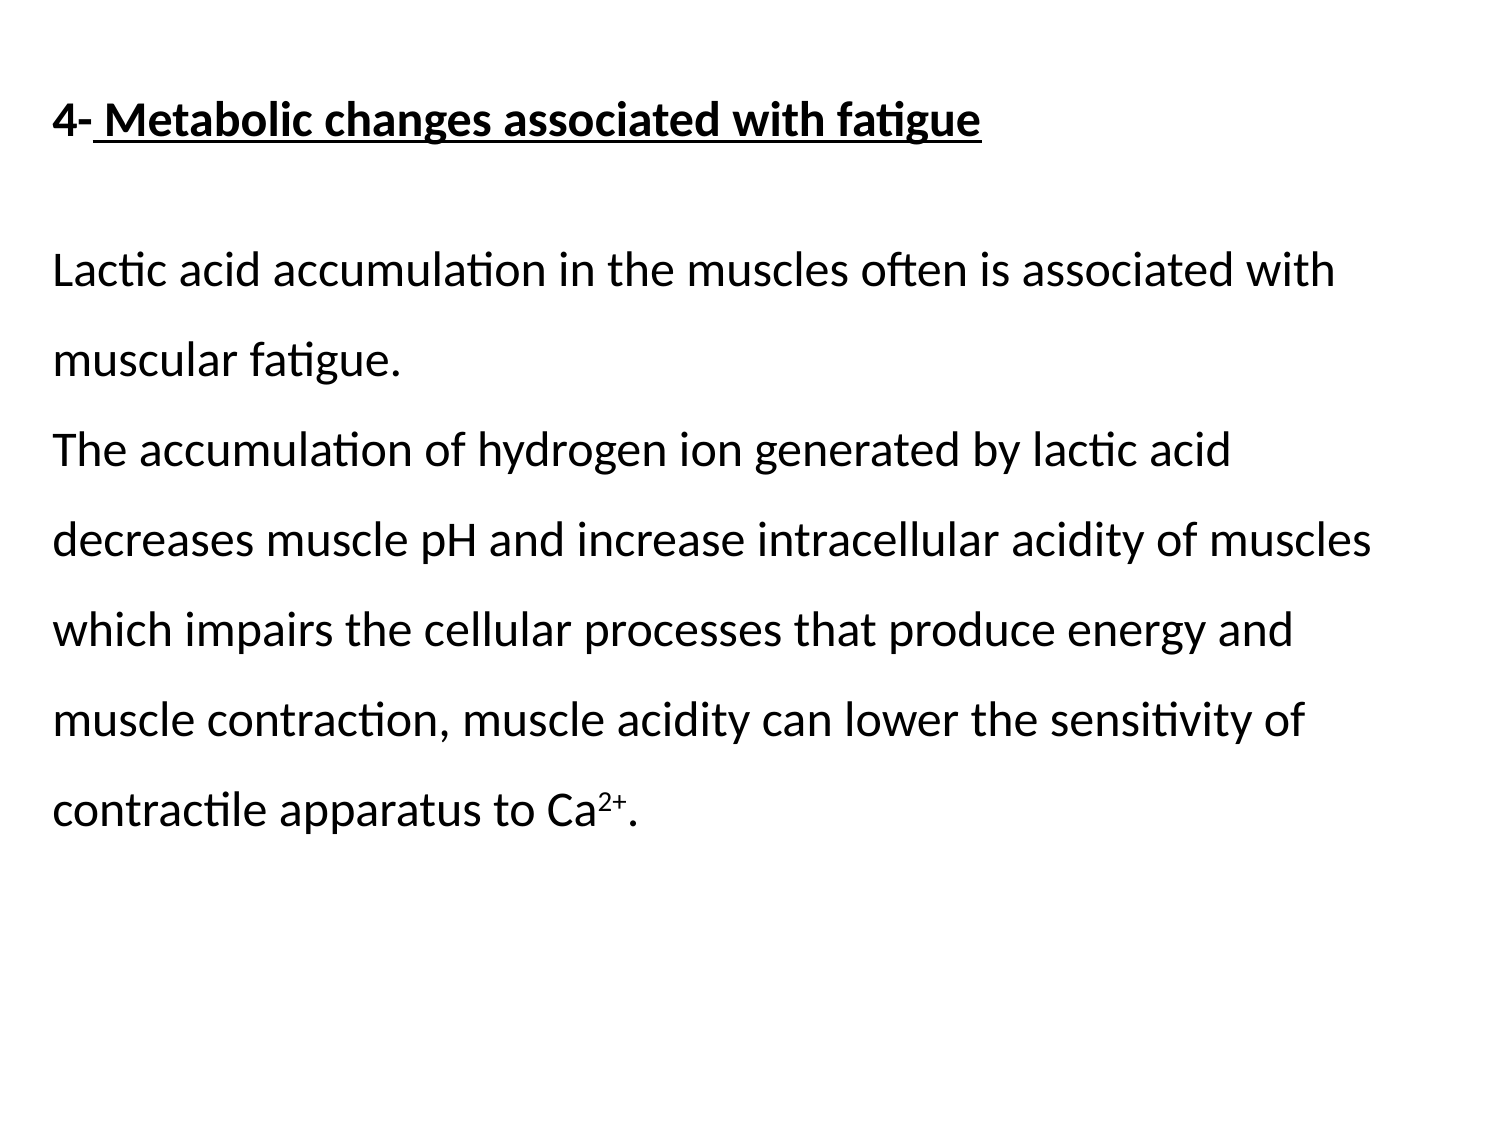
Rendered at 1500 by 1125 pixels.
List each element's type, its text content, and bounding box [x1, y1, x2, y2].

text_box 4- Metabolic changes associated with fatigue Lactic acid accumulation in the muscles often is associated with muscular fatigue. The accumulation of hydrogen ion generated by lactic acid decreases muscle pH and increase intracellular acidity of muscles which impairs the cellular processes that produce energy and muscle contraction, muscle acidity can lower the sensitivity of contractile apparatus to Ca2+. [37, 19, 1459, 1119]
